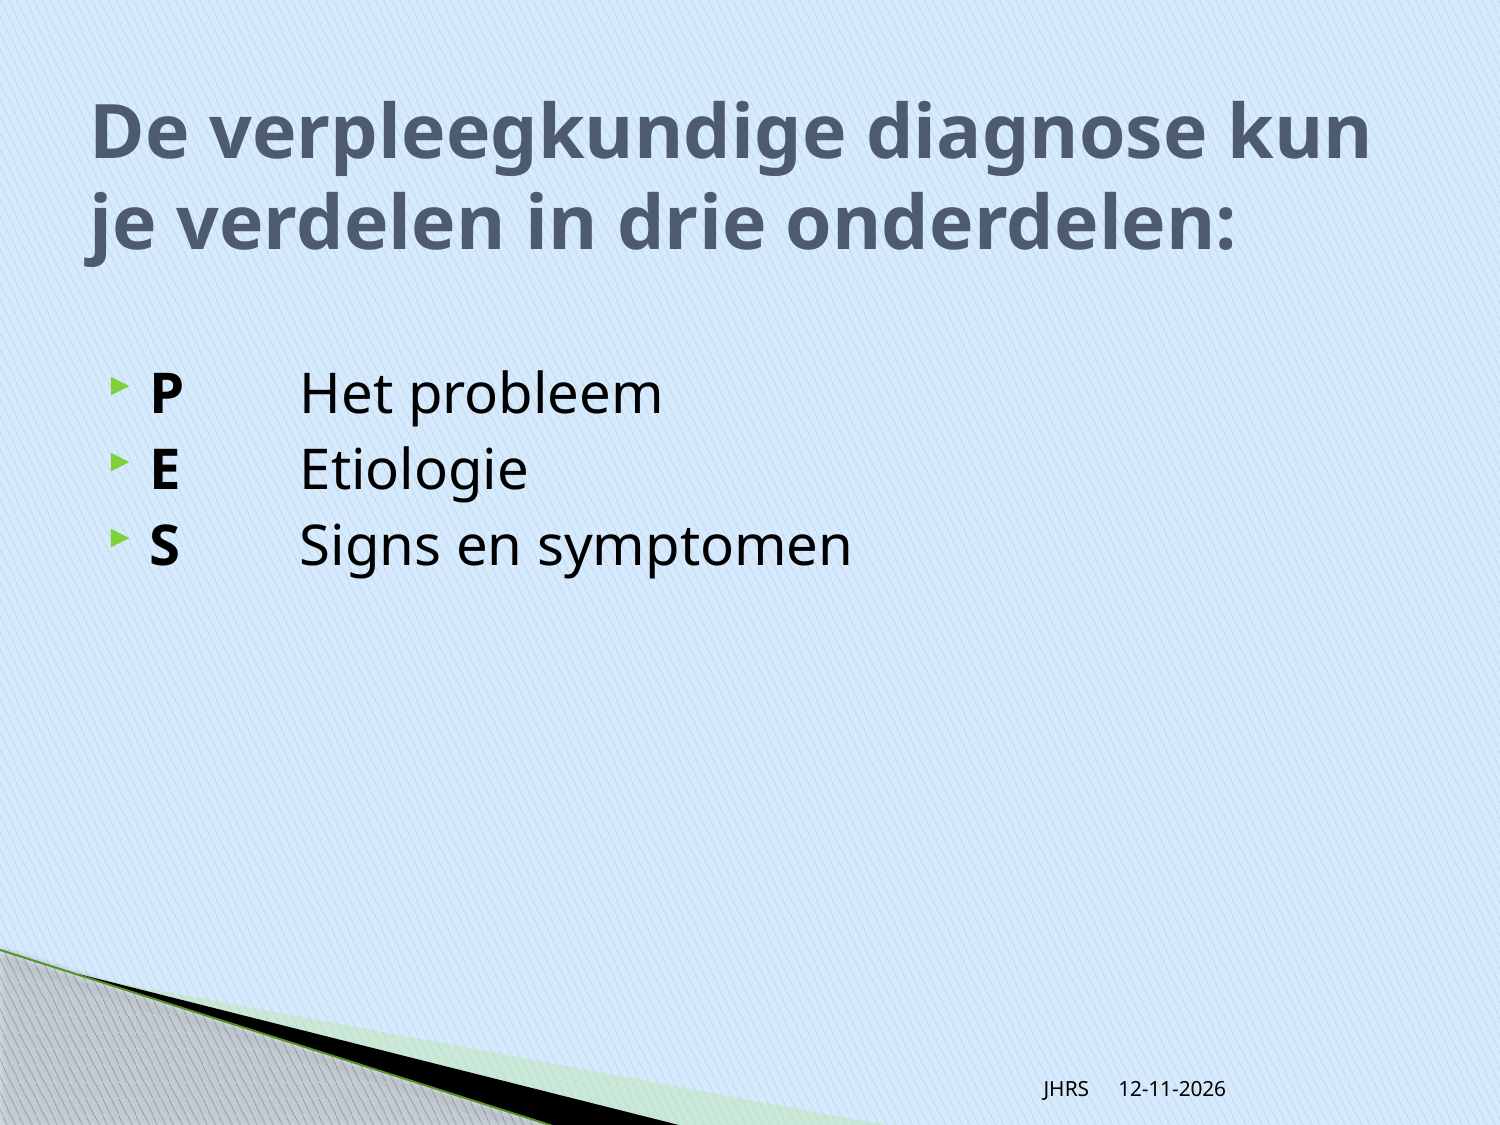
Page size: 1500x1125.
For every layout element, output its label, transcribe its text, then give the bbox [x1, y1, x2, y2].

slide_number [1105, 1051, 1419, 1112]
footer JHRS [718, 1051, 1105, 1112]
list P Het probleem E Etiologie S Signs en symptomen [75, 349, 1425, 986]
title De verpleegkundige diagnose kun je verdelen in drie onderdelen: [75, 45, 1425, 303]
